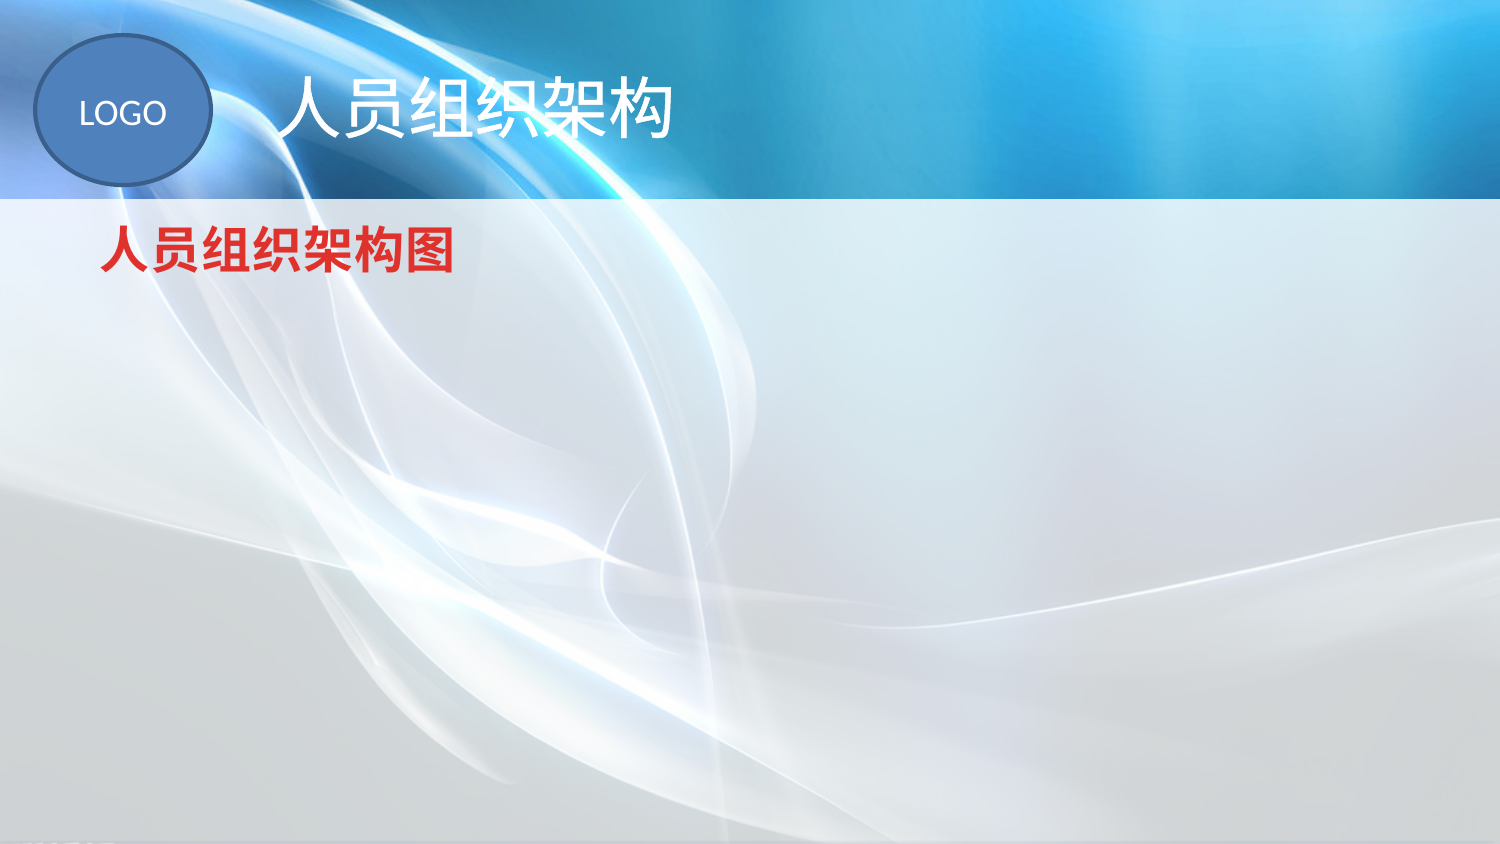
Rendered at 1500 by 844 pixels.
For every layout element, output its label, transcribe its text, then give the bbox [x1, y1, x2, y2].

picture [0, 0, 1500, 199]
text_box 人员组织架构 [259, 58, 690, 154]
text_box 人员组织架构图 [84, 210, 471, 286]
